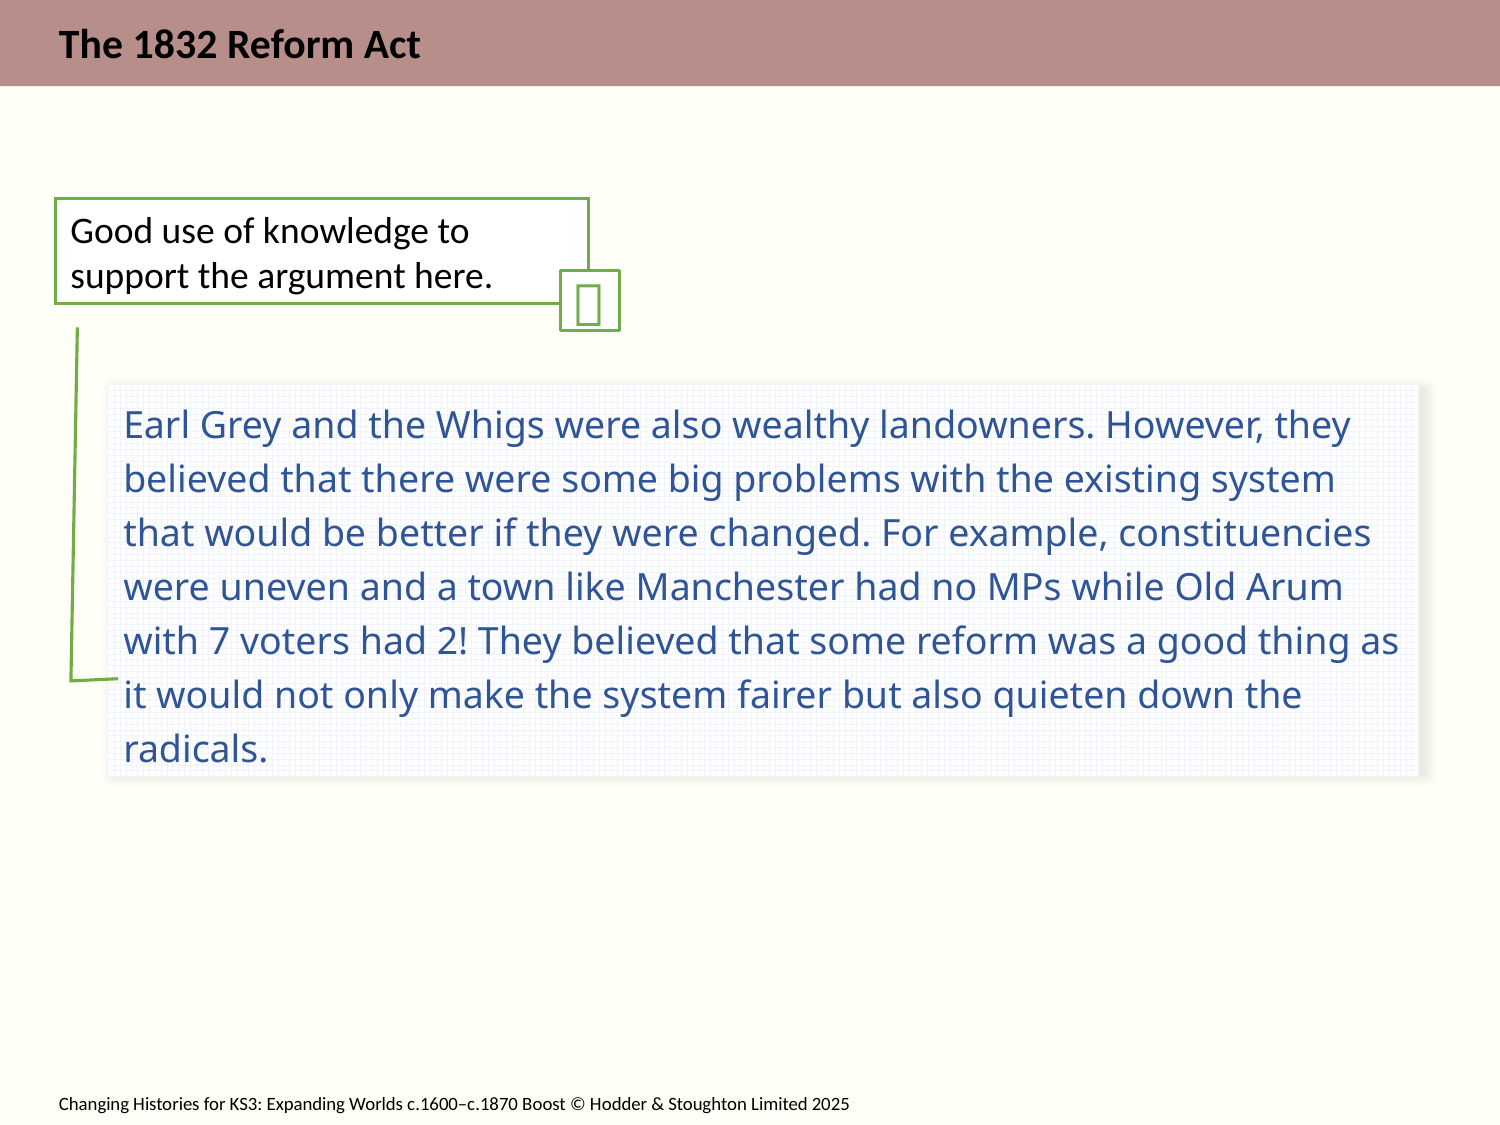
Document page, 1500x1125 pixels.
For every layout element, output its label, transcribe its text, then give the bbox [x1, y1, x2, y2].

text_box Good use of knowledge to support the argument here. [55, 198, 589, 304]
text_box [547, 260, 630, 347]
text_box Earl Grey and the Whigs were also wealthy landowners. However, they believed that there were some big problems with the existing system that would be better if they were changed. For example, constituencies were uneven and a town like Manchester had no MPs while Old Arum with 7 voters had 2! They believed that some reform was a good thing as it would not only make the system fairer but also quieten down the radicals. [108, 384, 1419, 778]
